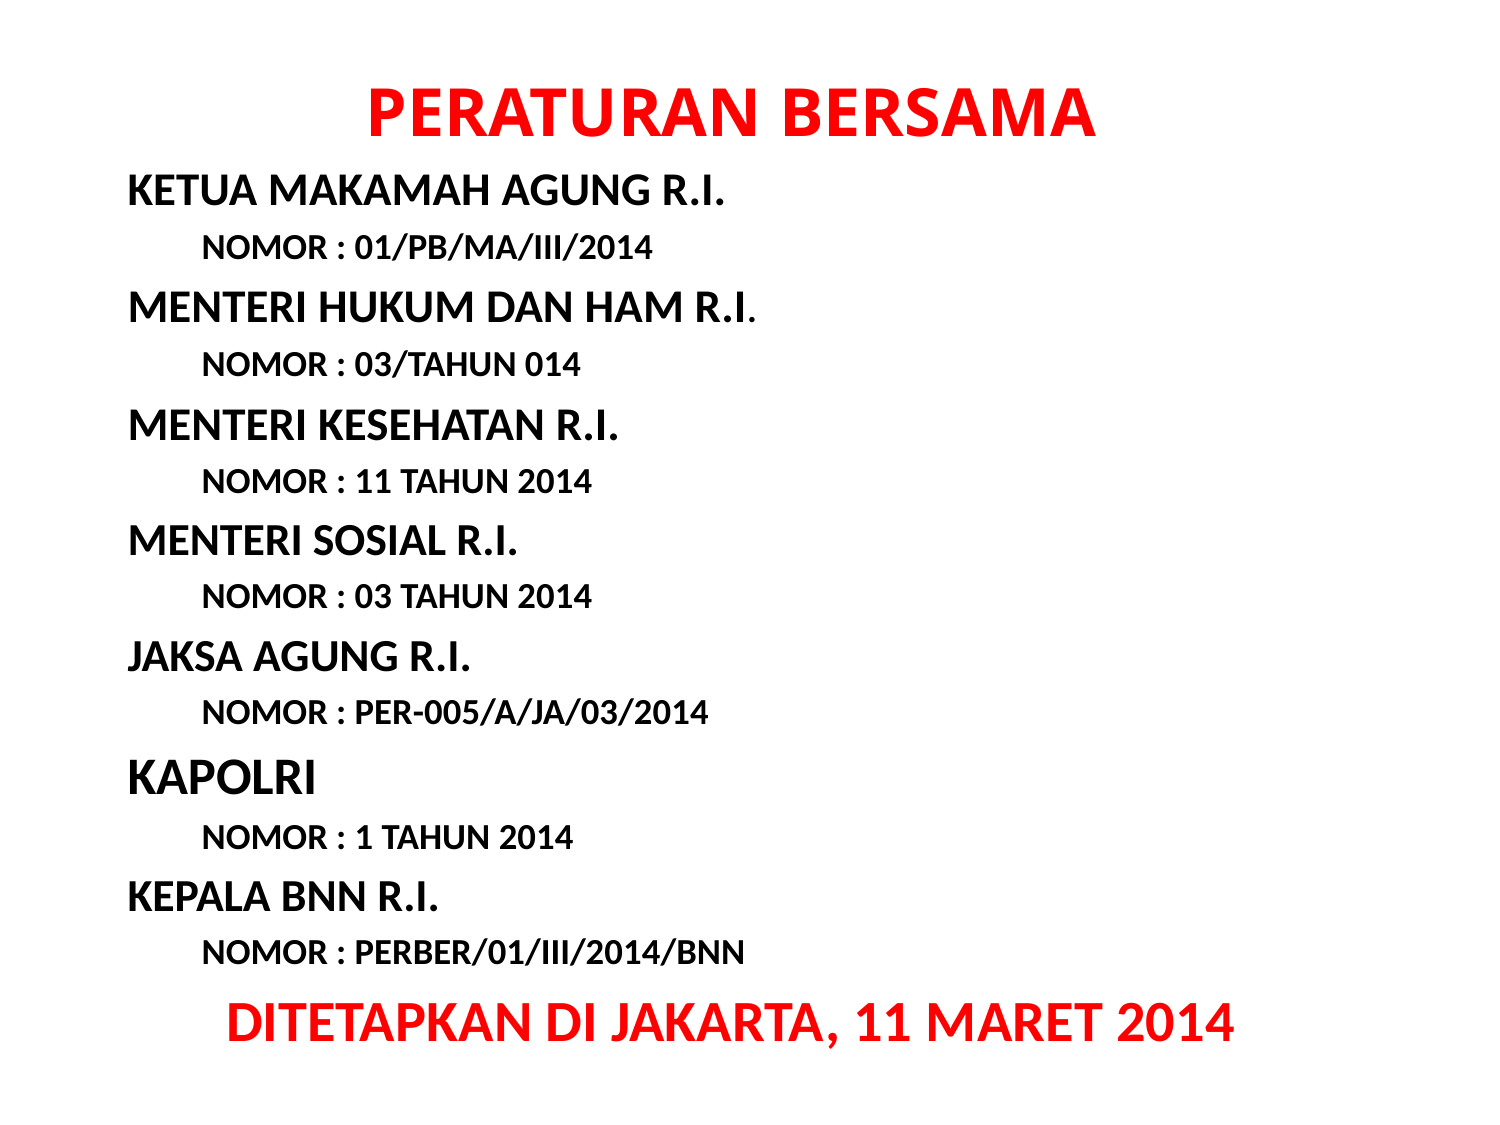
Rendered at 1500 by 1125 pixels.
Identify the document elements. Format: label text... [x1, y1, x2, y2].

subtitle PERATURAN BERSAMA KETUA MAKAMAH AGUNG R.I. NOMOR : 01/PB/MA/III/2014 MENTERI HUKUM DAN HAM R.I. NOMOR : 03/TAHUN 014 MENTERI KESEHATAN R.I. NOMOR : 11 TAHUN 2014 MENTERI SOSIAL R.I. NOMOR : 03 TAHUN 2014 JAKSA AGUNG R.I. NOMOR : PER-005/A/JA/03/2014 KAPOLRI NOMOR : 1 TAHUN 2014 KEPALA BNN R.I. NOMOR : PERBER/01/III/2014/BNN DITETAPKAN DI JAKARTA, 11 MARET 2014 [112, 62, 1351, 1063]
